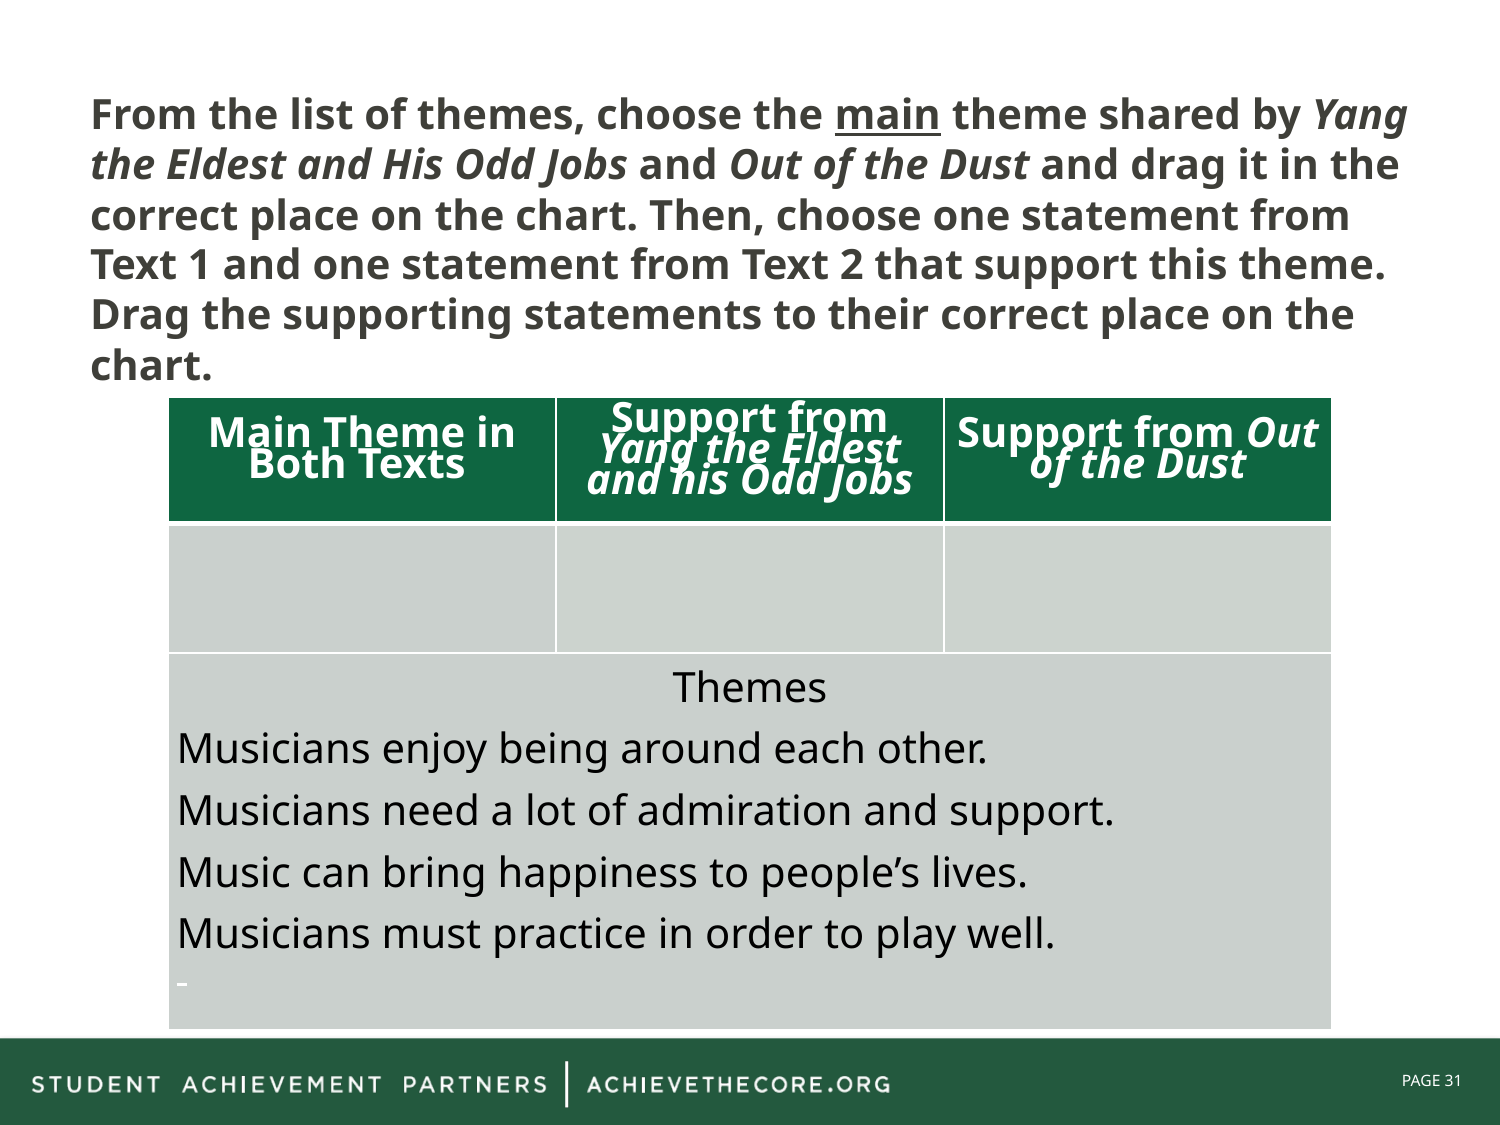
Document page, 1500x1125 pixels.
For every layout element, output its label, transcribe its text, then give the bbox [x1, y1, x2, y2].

list From the list of themes, choose the main theme shared by Yang the Eldest and His Odd Jobs and Out of the Dust and drag it in the correct place on the chart. Then, choose one statement from Text 1 and one statement from Text 2 that support this theme. Drag the supporting statements to their correct place on the chart. [75, 80, 1425, 978]
table_header Support from Out of the Dust [945, 398, 1331, 521]
table_cell Themes Musicians enjoy being around each other. Musicians need a lot of admiration and support. Music can bring happiness to people’s lives. Musicians must practice in order to play well. [169, 654, 1331, 1029]
table_cell [557, 526, 943, 652]
table_header Support from Yang the Eldest and his Odd Jobs [557, 398, 943, 521]
table_cell [945, 526, 1331, 652]
table_cell [169, 526, 555, 652]
table_header Main Theme in Both Texts [169, 398, 555, 521]
